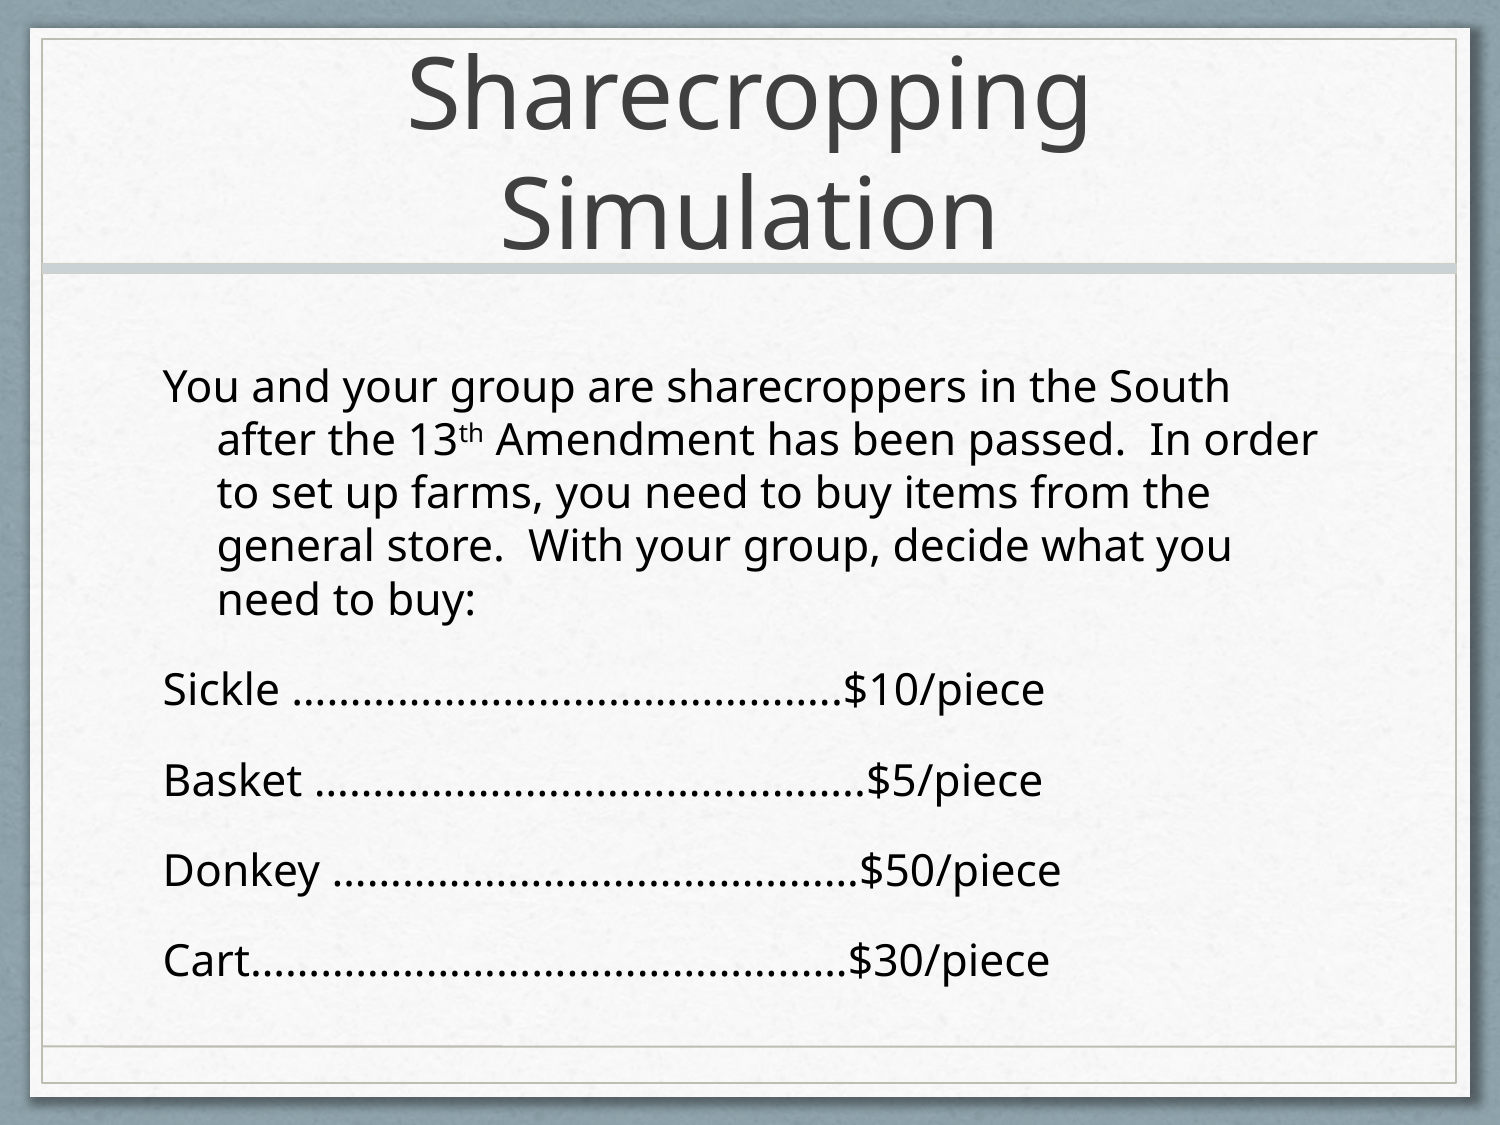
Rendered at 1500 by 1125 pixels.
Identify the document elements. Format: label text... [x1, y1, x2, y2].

list You and your group are sharecroppers in the South after the 13th Amendment has been passed. In order to set up farms, you need to buy items from the general store. With your group, decide what you need to buy: Sickle ………………………………………..$10/piece Basket ………………………………...……..$5/piece Donkey ………………………………………$50/piece Cart……………………………………………$30/piece [147, 350, 1353, 995]
title Sharecropping Simulation [147, 40, 1353, 260]
picture [30, 28, 1470, 1097]
